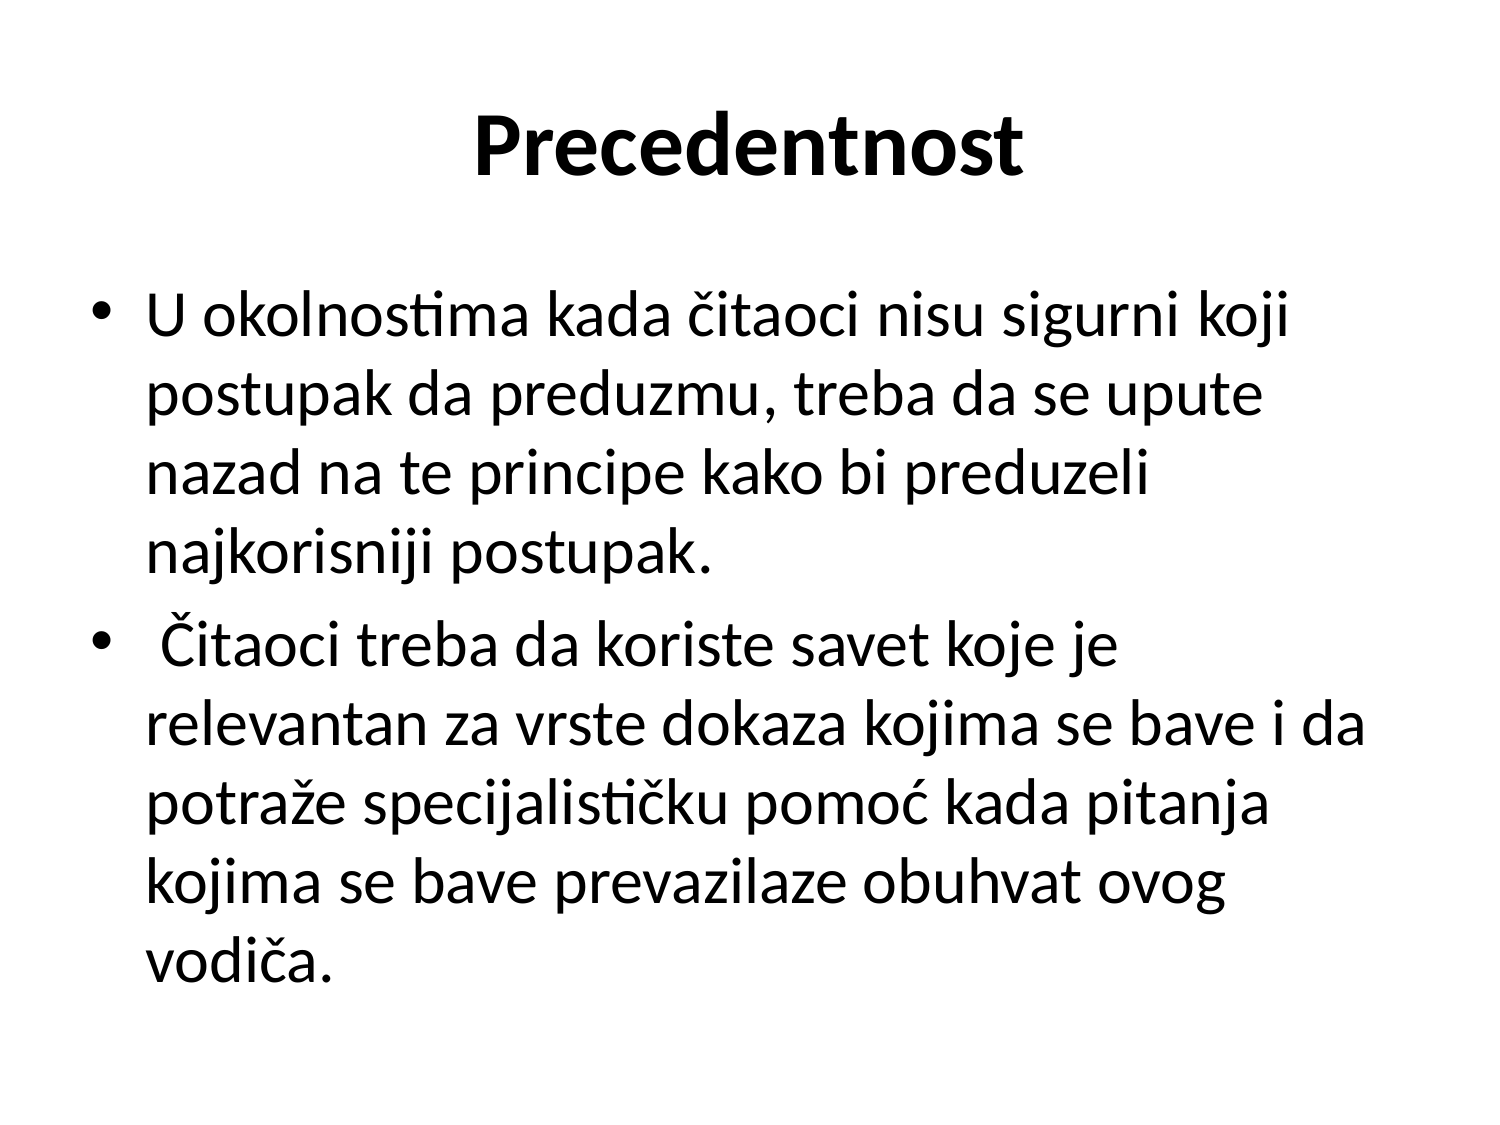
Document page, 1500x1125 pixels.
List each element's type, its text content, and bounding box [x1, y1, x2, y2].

title Precedentnost [75, 45, 1425, 233]
list U okolnostima kada čitaoci nisu sigurni koji postupak da preduzmu, treba da se upute nazad na te principe kako bi preduzeli najkorisniji postupak. Čitaoci treba da koriste savet koje je relevantan za vrste dokaza kojima se bave i da potraže specijalističku pomoć kada pitanja kojima se bave prevazilaze obuhvat ovog vodiča. [75, 262, 1425, 1005]
